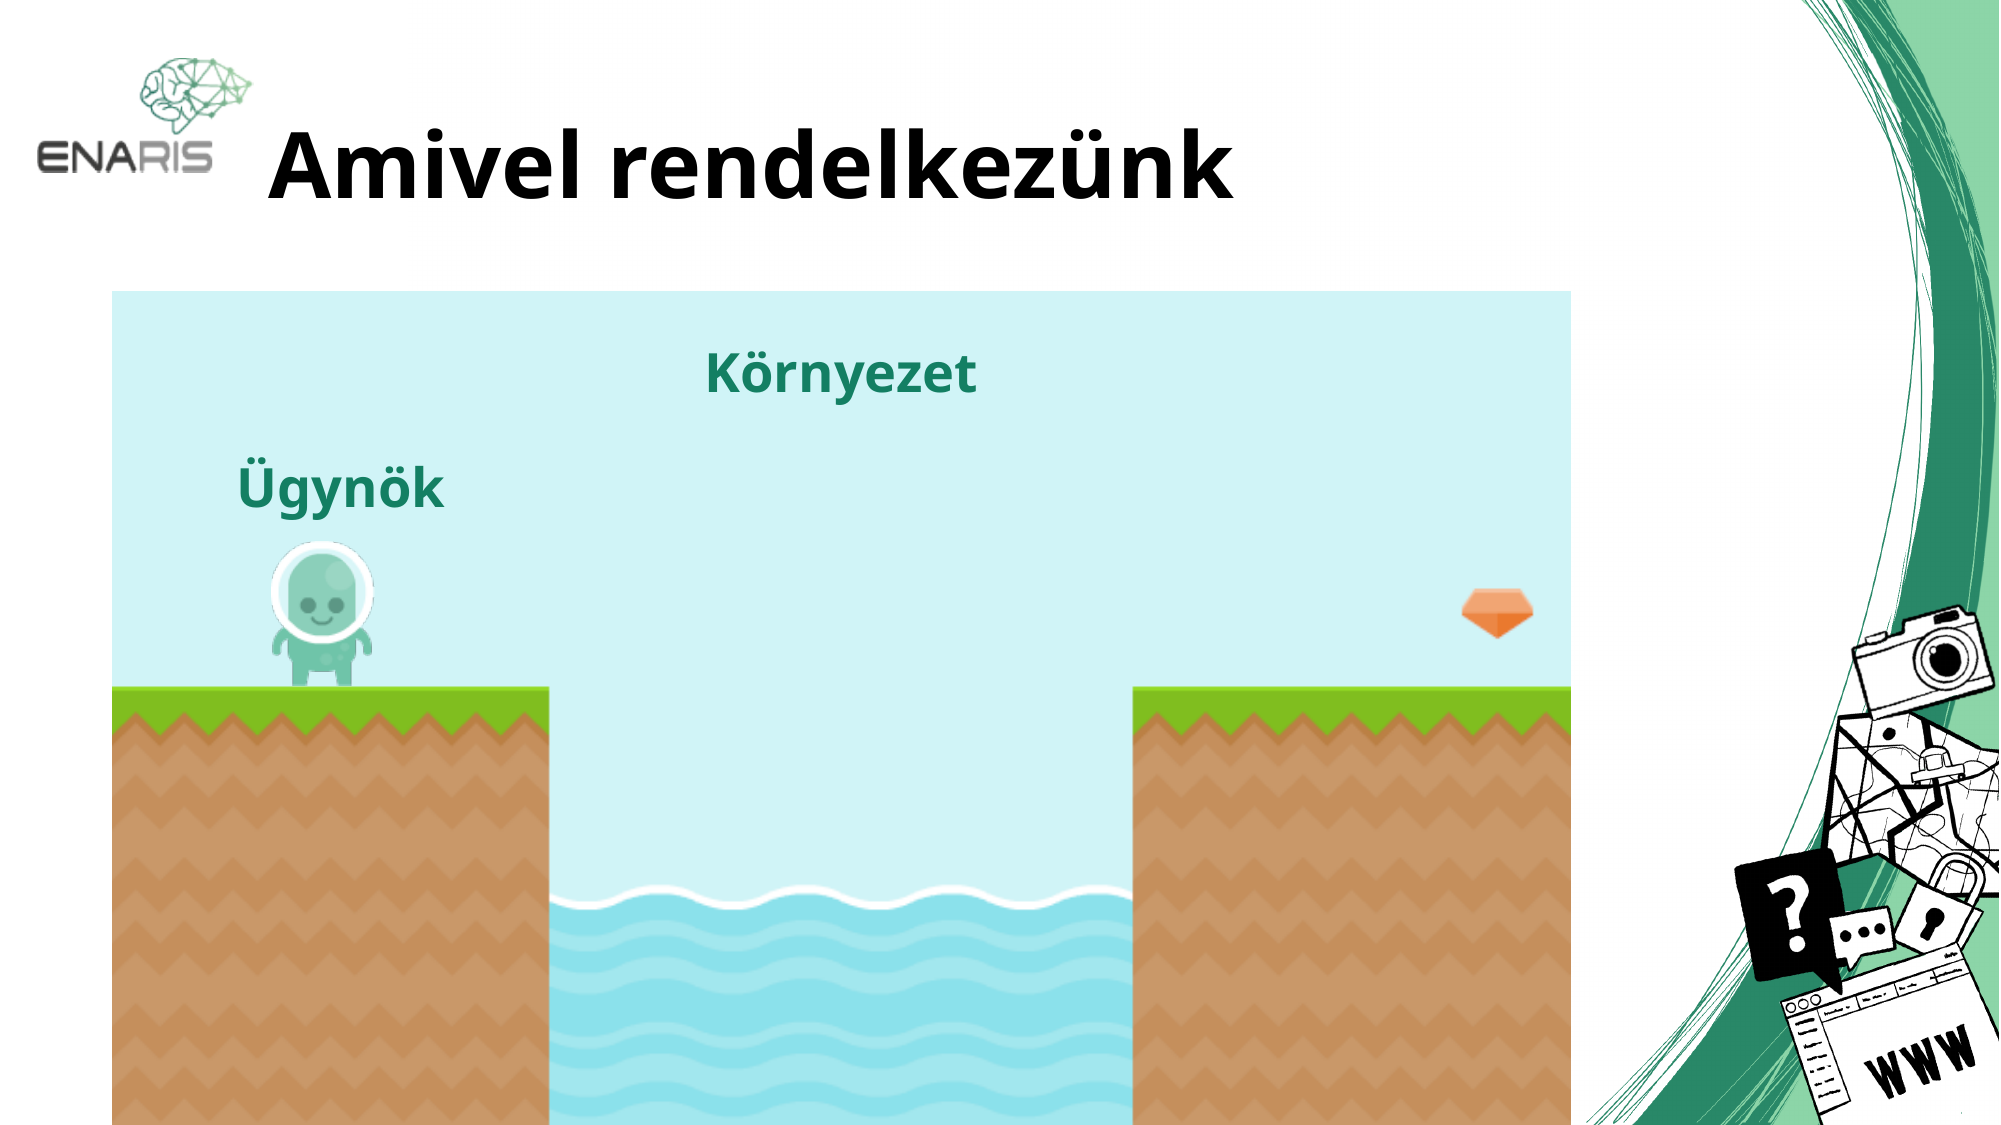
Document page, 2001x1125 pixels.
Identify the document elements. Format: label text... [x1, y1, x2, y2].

picture [112, 0, 1999, 1125]
title Amivel rendelkezünk [253, 59, 1863, 278]
picture [37, 58, 254, 173]
